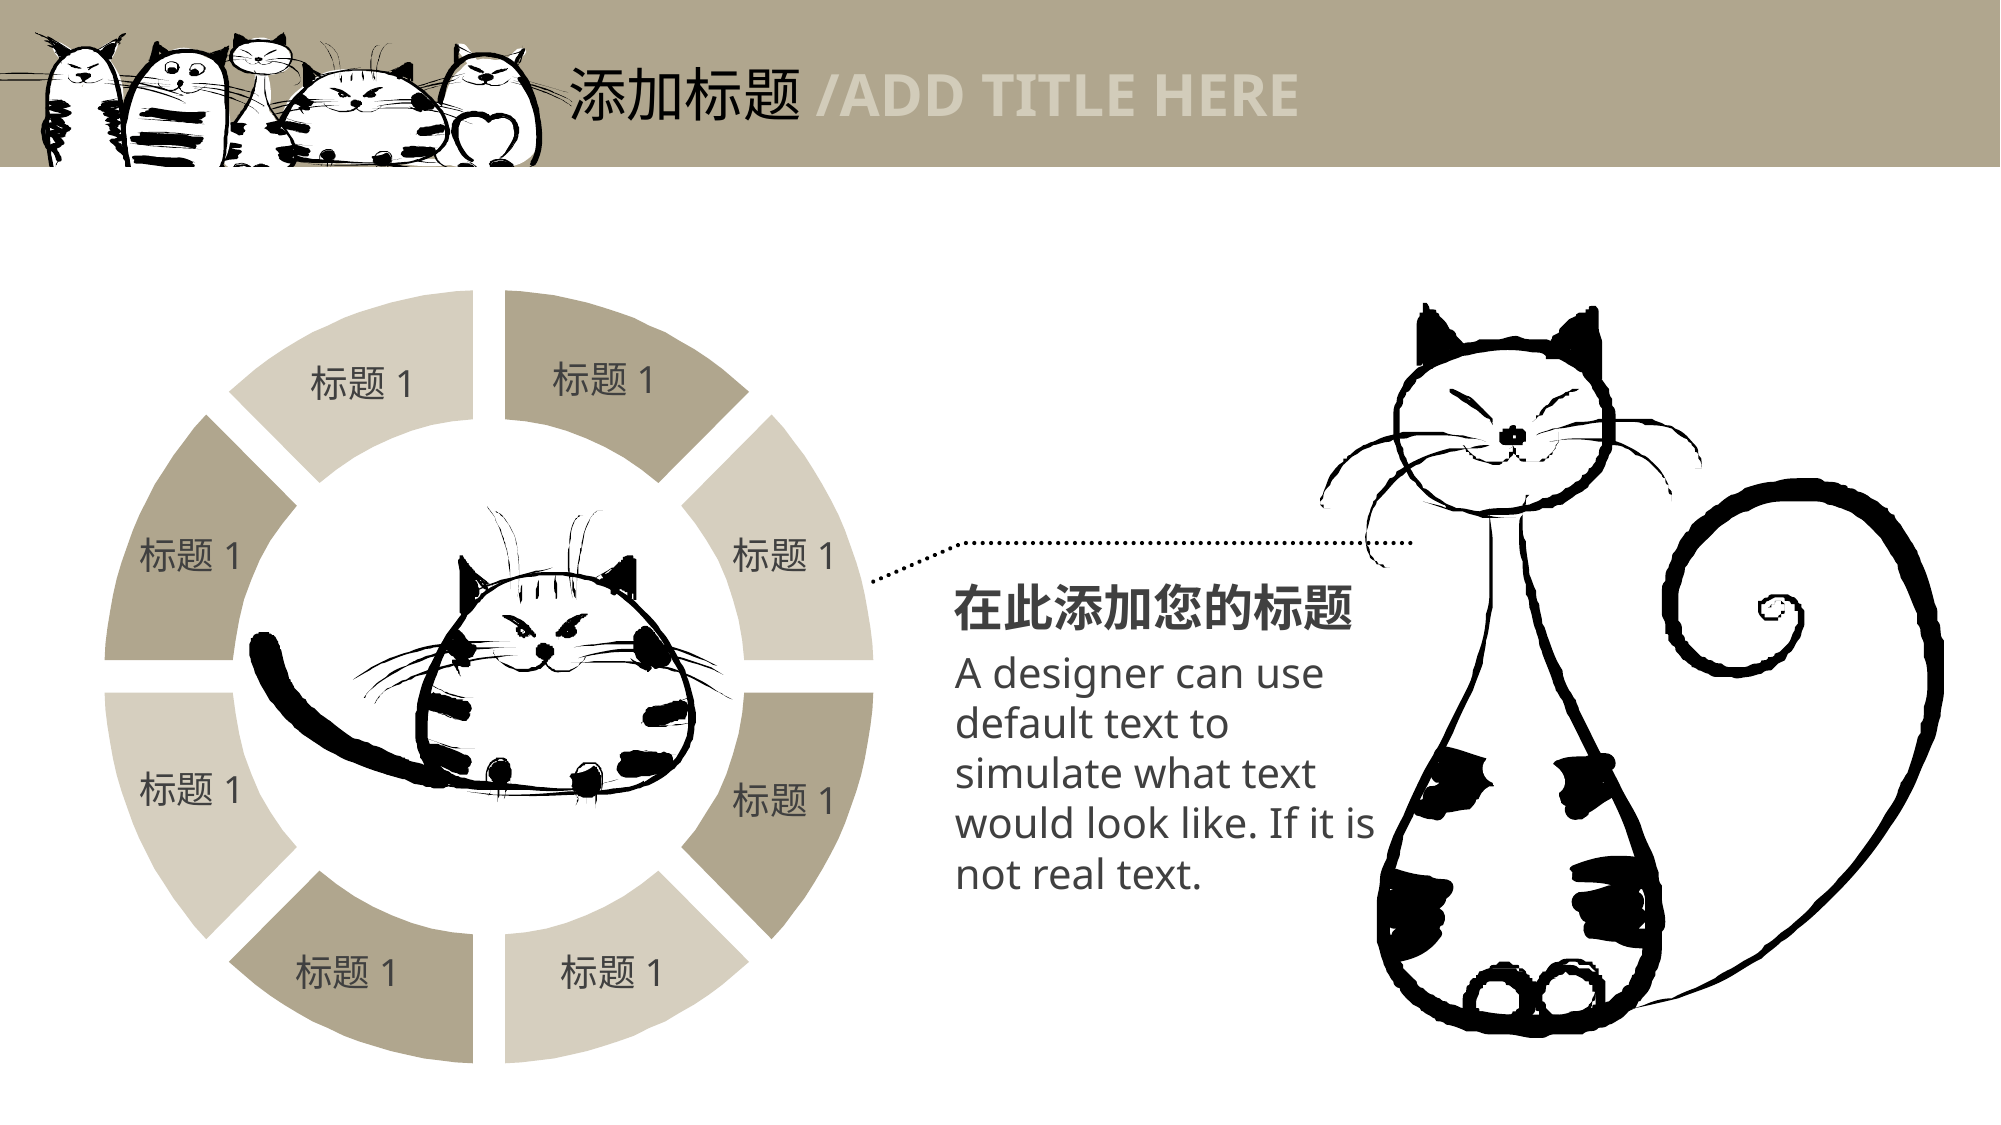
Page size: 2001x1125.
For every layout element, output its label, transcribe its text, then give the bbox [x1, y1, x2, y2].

text_box 标题1 [296, 352, 432, 413]
text_box [135, 414, 296, 524]
picture [247, 504, 733, 809]
text_box [682, 414, 843, 524]
text_box 在此添加您的标题 [938, 568, 1319, 644]
text_box 标题1 [733, 524, 853, 585]
text_box [681, 809, 843, 940]
text_box [505, 290, 750, 483]
text_box 标题1 [546, 941, 682, 1002]
text_box [228, 290, 473, 483]
text_box [131, 809, 297, 940]
text_box [505, 870, 750, 1064]
text_box 标题1 [124, 524, 247, 585]
picture [1319, 302, 1948, 1038]
text_box 标题1 [124, 759, 260, 819]
text_box [733, 552, 874, 661]
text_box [0, 0, 2000, 167]
text_box [104, 555, 247, 661]
text_box A designer can use default text to simulate what text would look like. If it is not real text. [940, 644, 1319, 905]
text_box [873, 543, 1319, 582]
text_box 标题1 [537, 348, 673, 408]
text_box 标题1 [280, 941, 416, 1002]
text_box [104, 692, 246, 799]
text_box [228, 870, 473, 1064]
text_box [733, 692, 874, 801]
text_box 标题1 [718, 769, 853, 830]
